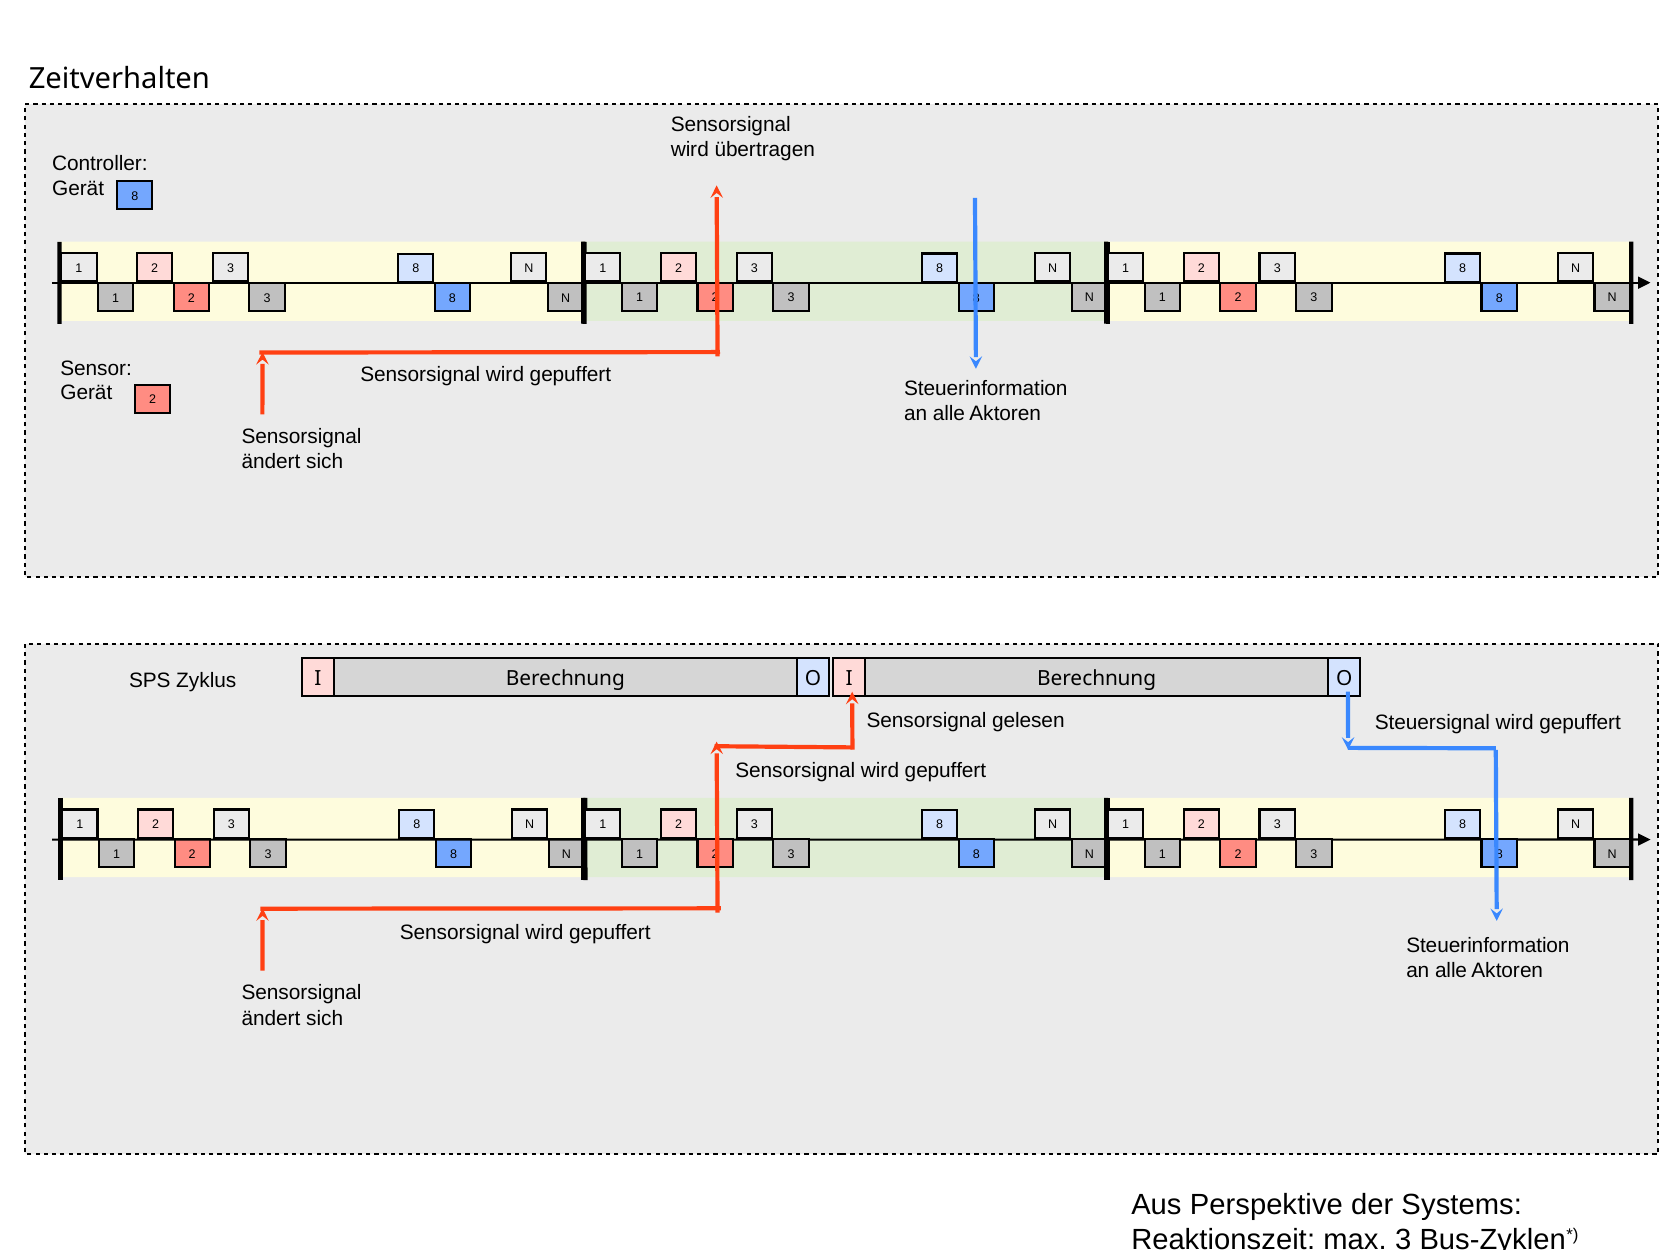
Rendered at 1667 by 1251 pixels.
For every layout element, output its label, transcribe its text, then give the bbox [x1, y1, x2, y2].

text_box [710, 185, 723, 198]
text_box Sensorsignal wird übertragen [664, 104, 840, 167]
text_box [256, 353, 269, 365]
text_box [969, 356, 983, 368]
text_box [256, 909, 269, 921]
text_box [60, 797, 579, 881]
text_box Sensorsignal gelesen [860, 703, 1173, 738]
text_box Sensorsignal wird gepuffert [729, 749, 1042, 788]
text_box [583, 241, 1103, 325]
text_box Aus Perspektive der Systems: Reaktionszeit: max. 3 Bus-Zyklen*) (sofern SPS-Zyklus etwa gleich Bus-Zyklus) [1125, 1178, 1655, 1250]
text_box [1490, 908, 1503, 921]
text_box [1639, 276, 1651, 289]
text_box Sensorsignal wird gepuffert [354, 354, 667, 392]
text_box Steuersignal wird gepuffert [1368, 702, 1667, 740]
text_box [1105, 241, 1632, 325]
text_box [583, 797, 1102, 881]
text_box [1105, 797, 1632, 881]
text_box Sensor: Gerät [54, 347, 180, 411]
text_box Sensorsignal wird gepuffert [393, 912, 707, 950]
text_box Zeitverhalten [22, 53, 435, 101]
text_box [24, 643, 1659, 1155]
text_box Steuerinformation an alle Aktoren [1400, 924, 1594, 988]
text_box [59, 241, 580, 325]
text_box [24, 104, 1659, 577]
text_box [301, 658, 830, 697]
text_box [710, 741, 723, 755]
text_box Steuerinformation an alle Aktoren [897, 368, 1092, 432]
text_box Sensorsignal ändert sich [235, 972, 411, 1036]
text_box [1639, 833, 1651, 846]
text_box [833, 658, 1361, 697]
text_box Sensorsignal ändert sich [235, 416, 411, 480]
text_box Controller: Gerät [45, 143, 171, 207]
text_box SPS Zyklus [122, 660, 298, 698]
text_box [1341, 737, 1355, 750]
